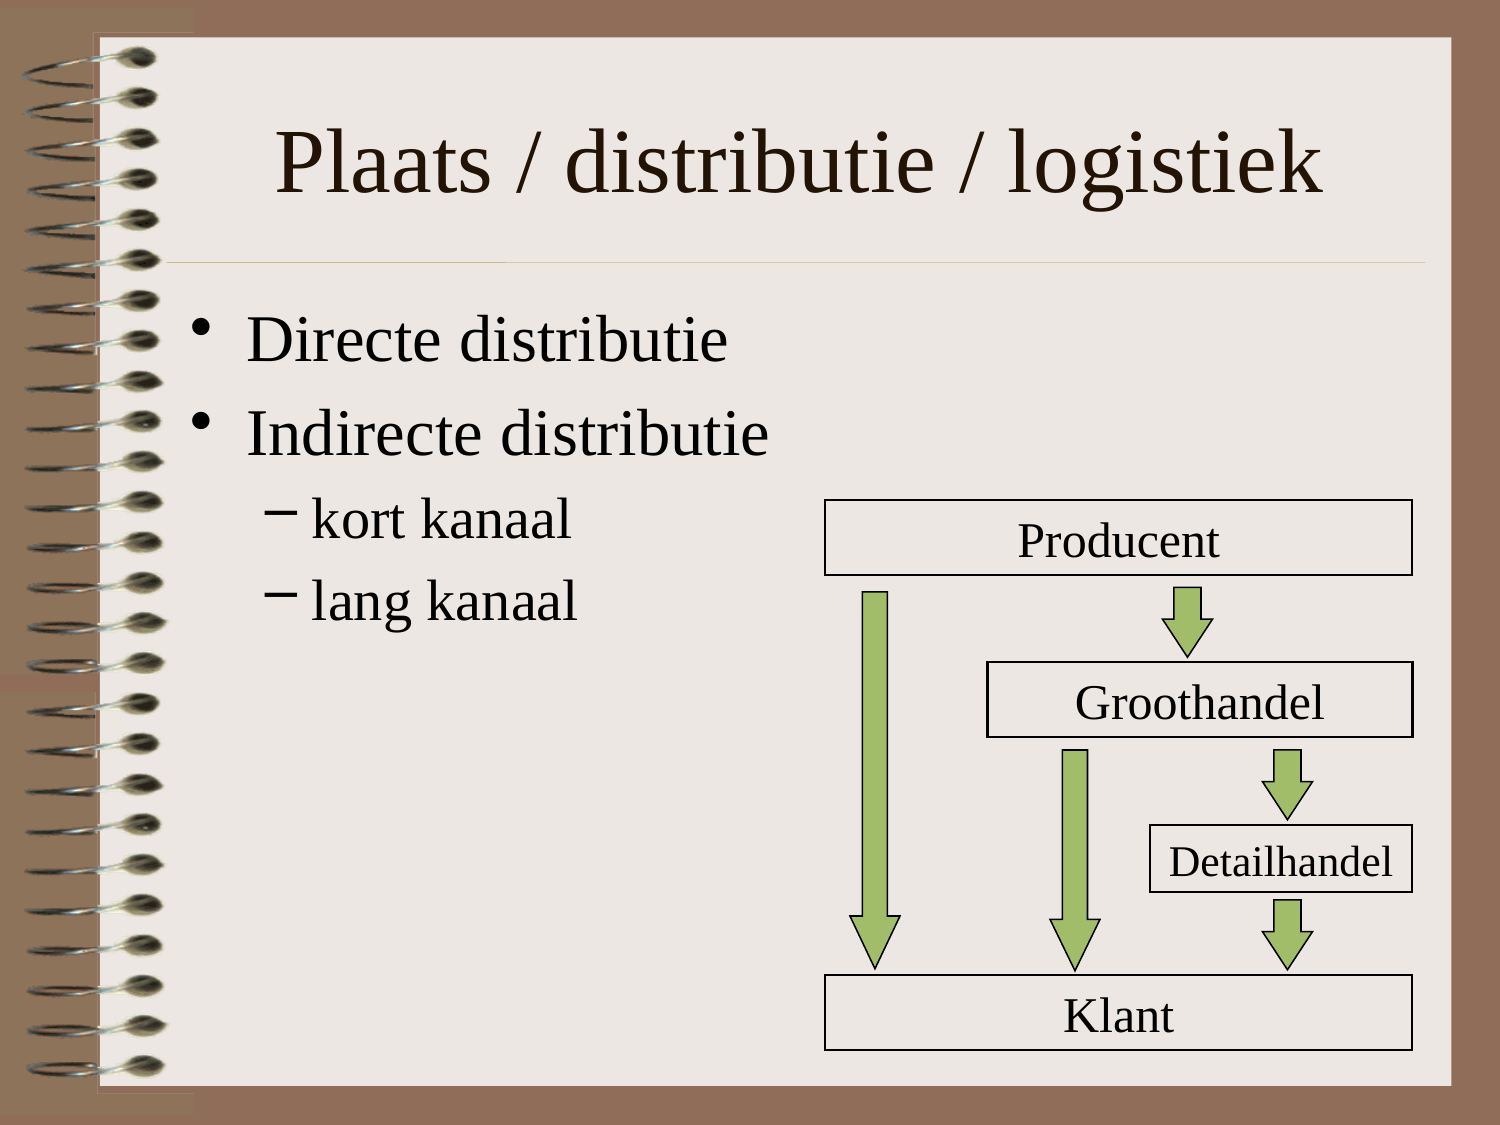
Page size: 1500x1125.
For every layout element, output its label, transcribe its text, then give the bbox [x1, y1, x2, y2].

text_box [987, 587, 1413, 972]
picture [0, 692, 194, 1115]
title Plaats / distributie / logistiek [174, 62, 1425, 250]
picture [0, 8, 194, 674]
list Directe distributie Indirecte distributie kort kanaal lang kanaal [174, 287, 813, 675]
text_box Klant [824, 974, 1413, 1050]
text_box [849, 591, 901, 969]
text_box Producent [824, 499, 1413, 575]
